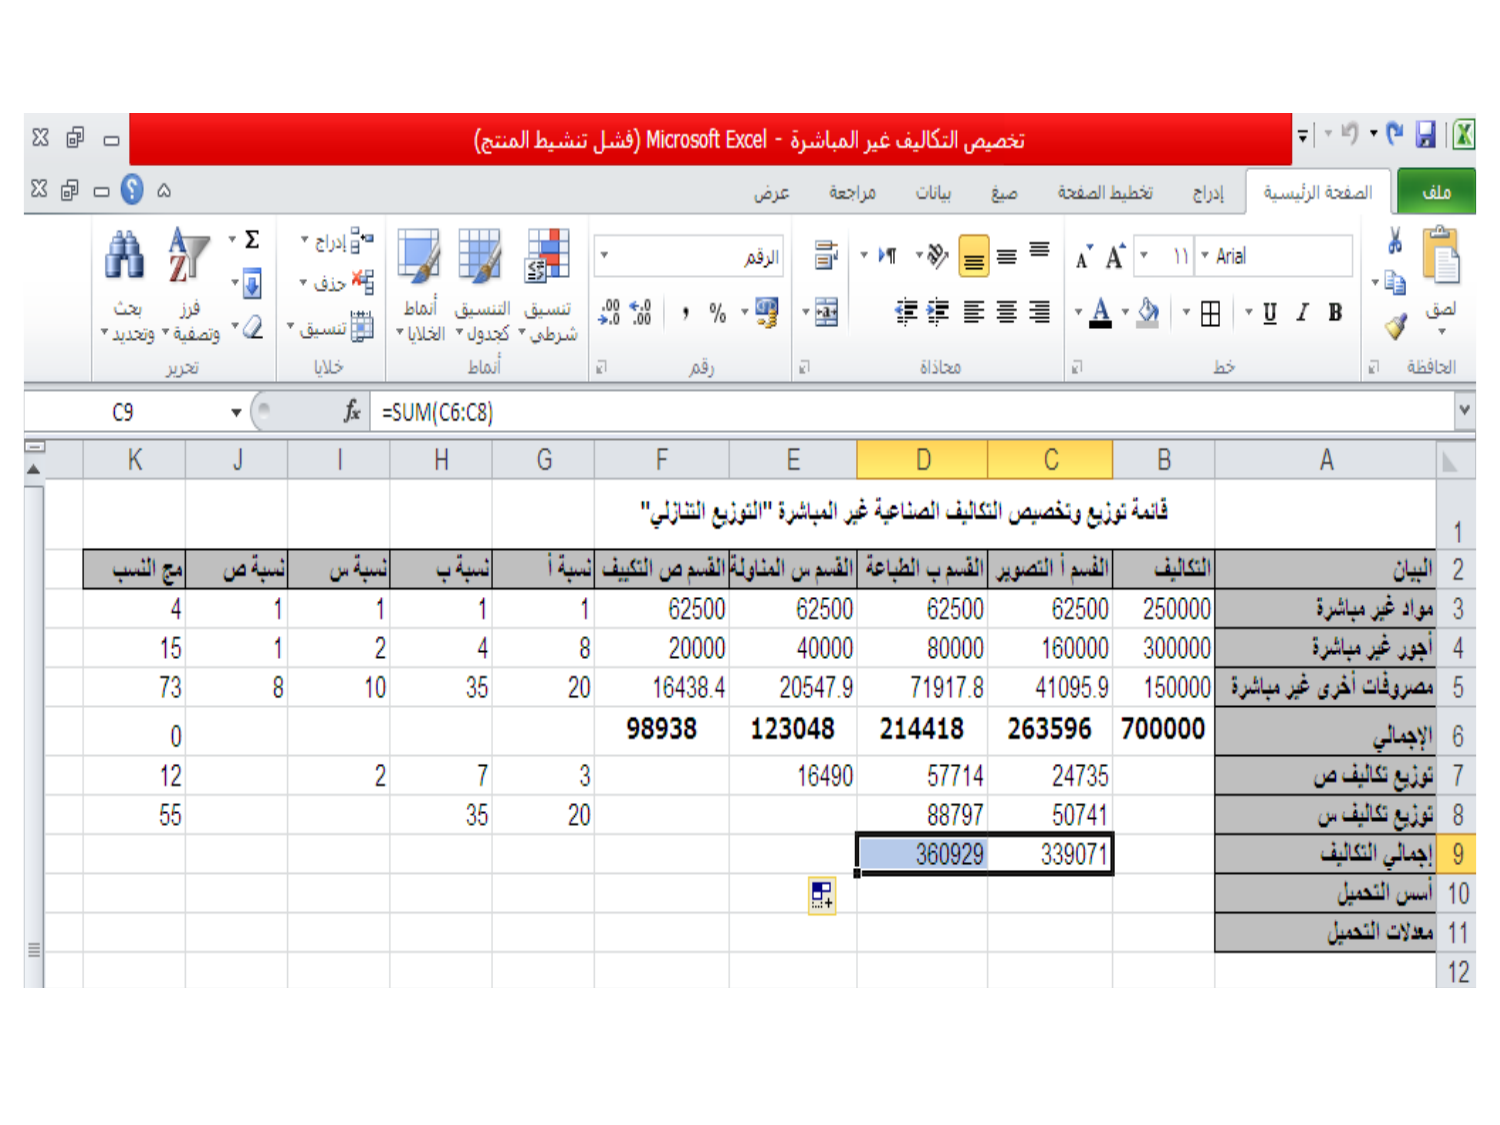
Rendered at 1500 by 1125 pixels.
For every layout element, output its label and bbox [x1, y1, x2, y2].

picture [23, 113, 1477, 988]
